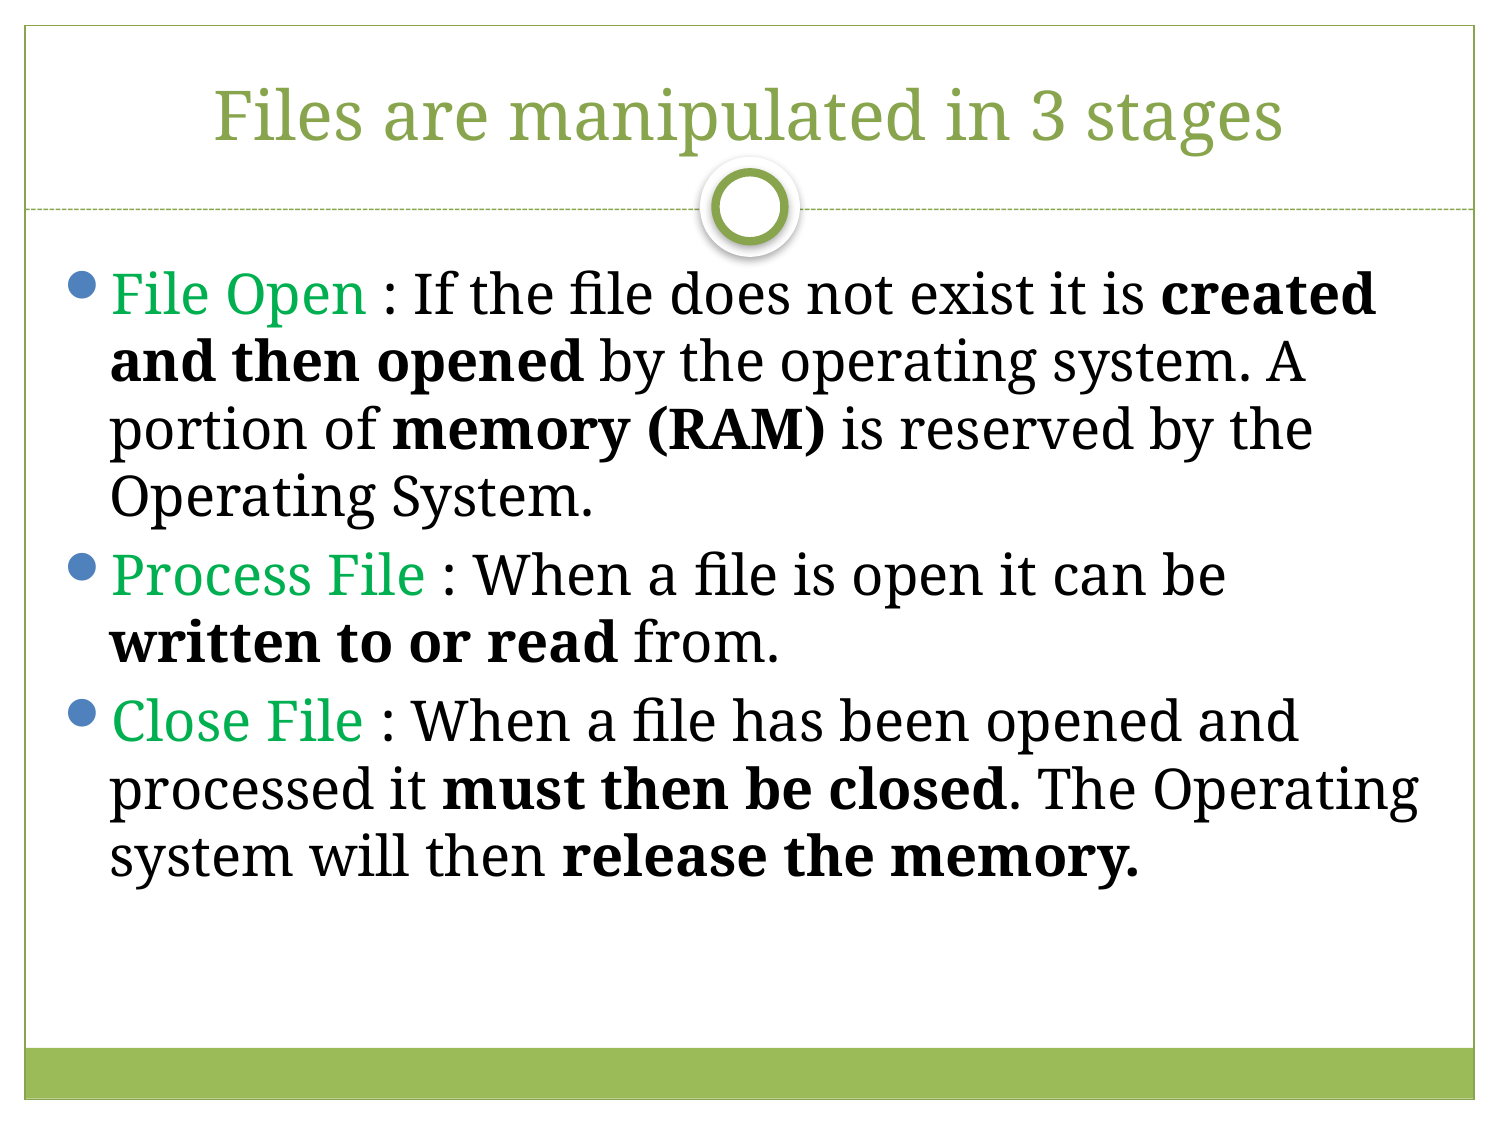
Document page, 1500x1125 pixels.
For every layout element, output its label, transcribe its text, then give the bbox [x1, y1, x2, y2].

list File Open : If the file does not exist it is created and then opened by the operating system. A portion of memory (RAM) is reserved by the Operating System. Process File : When a file is open it can be written to or read from. Close File : When a file has been opened and processed it must then be closed. The Operating system will then release the memory. [49, 250, 1445, 1001]
title Files are manipulated in 3 stages [49, 37, 1450, 162]
